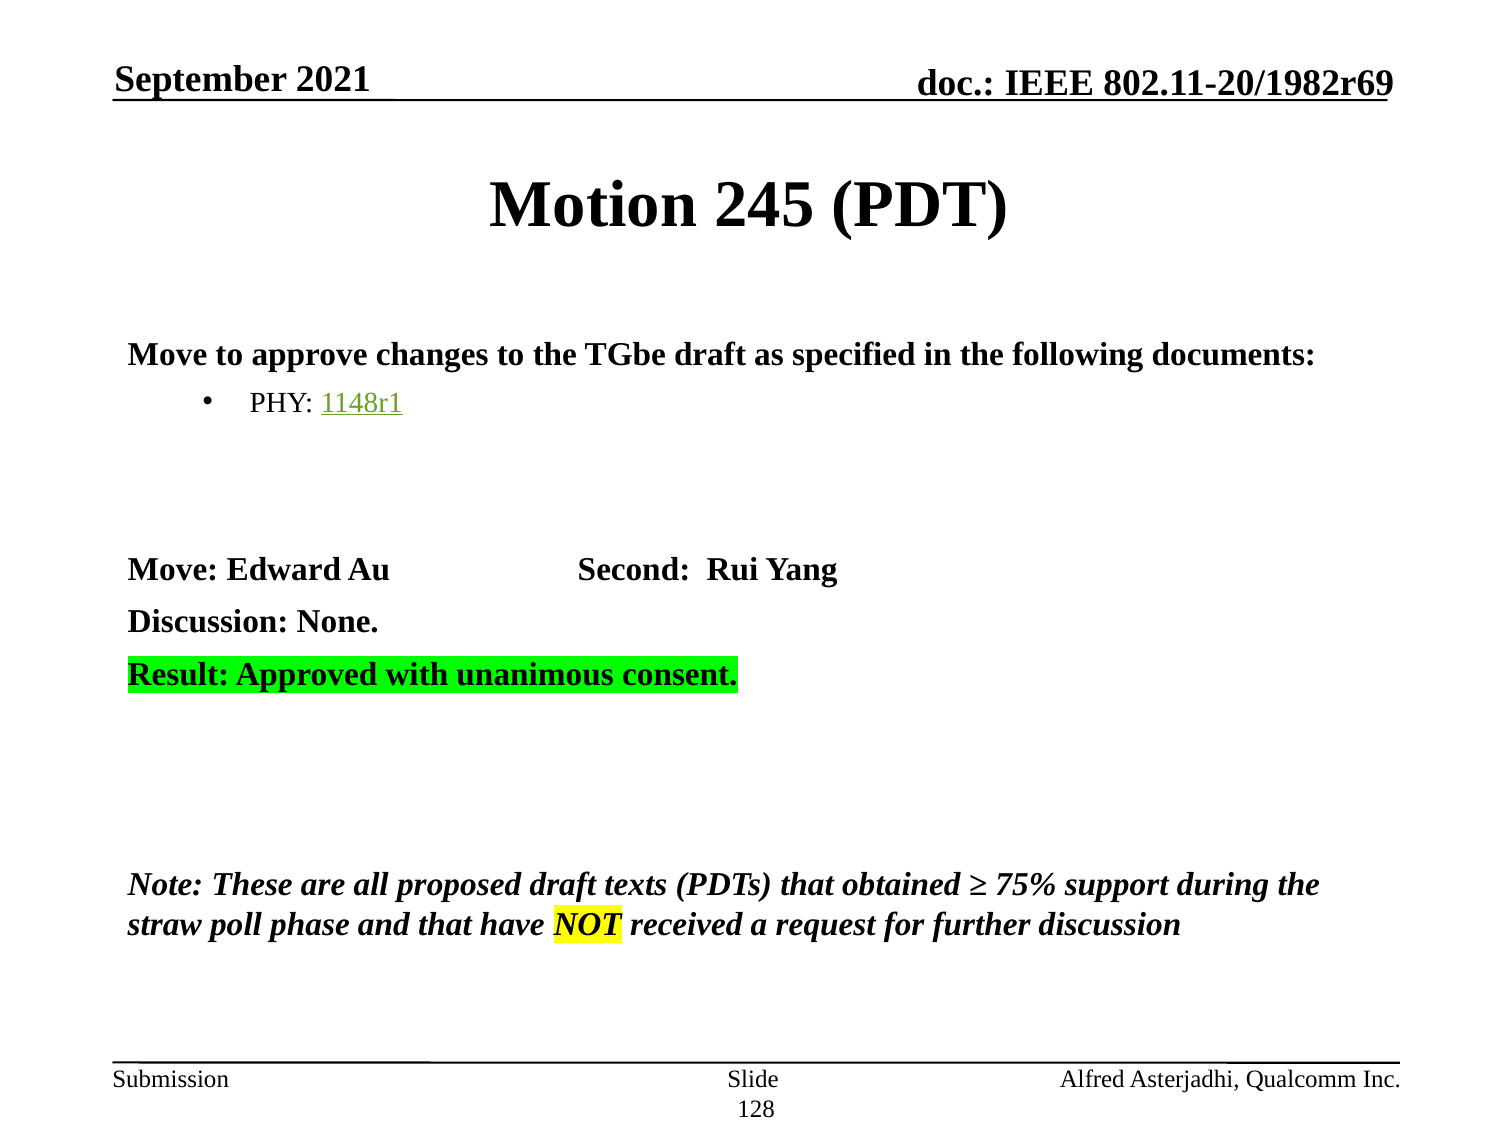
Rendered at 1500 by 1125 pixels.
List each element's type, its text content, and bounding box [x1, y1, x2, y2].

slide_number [114, 54, 423, 100]
footer Alfred Asterjadhi, Qualcomm Inc. [878, 1061, 1402, 1093]
slide_number Slide 128 [712, 1061, 800, 1123]
title Motion 245 (PDT) [112, 112, 1388, 288]
list Move to approve changes to the TGbe draft as specified in the following documents: PHY: 1148r1 Move: Edward Au Second: Rui Yang Discussion: None. Result: Approved with unanimous consent. Note: These are all proposed draft texts (PDTs) that obtained ≥ 75% support during the straw poll phase and that have NOT received a request for further discussion [112, 324, 1388, 1063]
